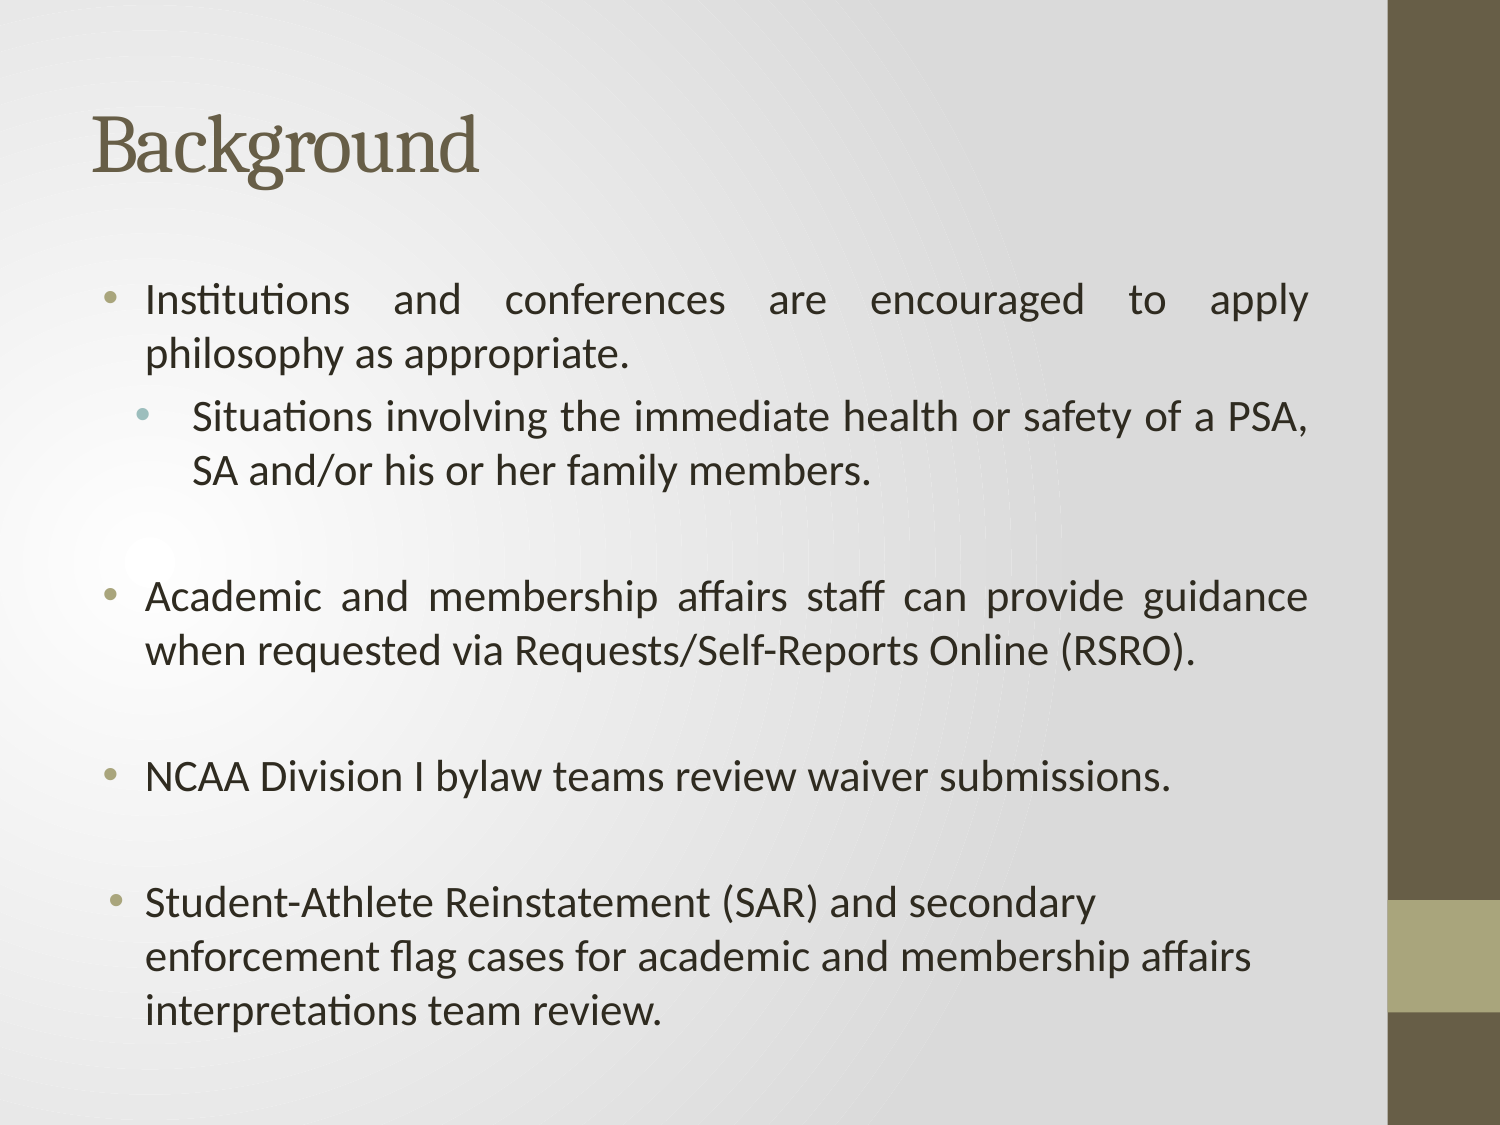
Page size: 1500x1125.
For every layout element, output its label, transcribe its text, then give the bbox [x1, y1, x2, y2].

title Background [75, 45, 1325, 233]
list Institutions and conferences are encouraged to apply philosophy as appropriate. Situations involving the immediate health or safety of a PSA, SA and/or his or her family members. Academic and membership affairs staff can provide guidance when requested via Requests/Self-Reports Online (RSRO). NCAA Division I bylaw teams review waiver submissions. Student-Athlete Reinstatement (SAR) and secondary enforcement flag cases for academic and membership affairs interpretations team review. [75, 262, 1325, 1050]
